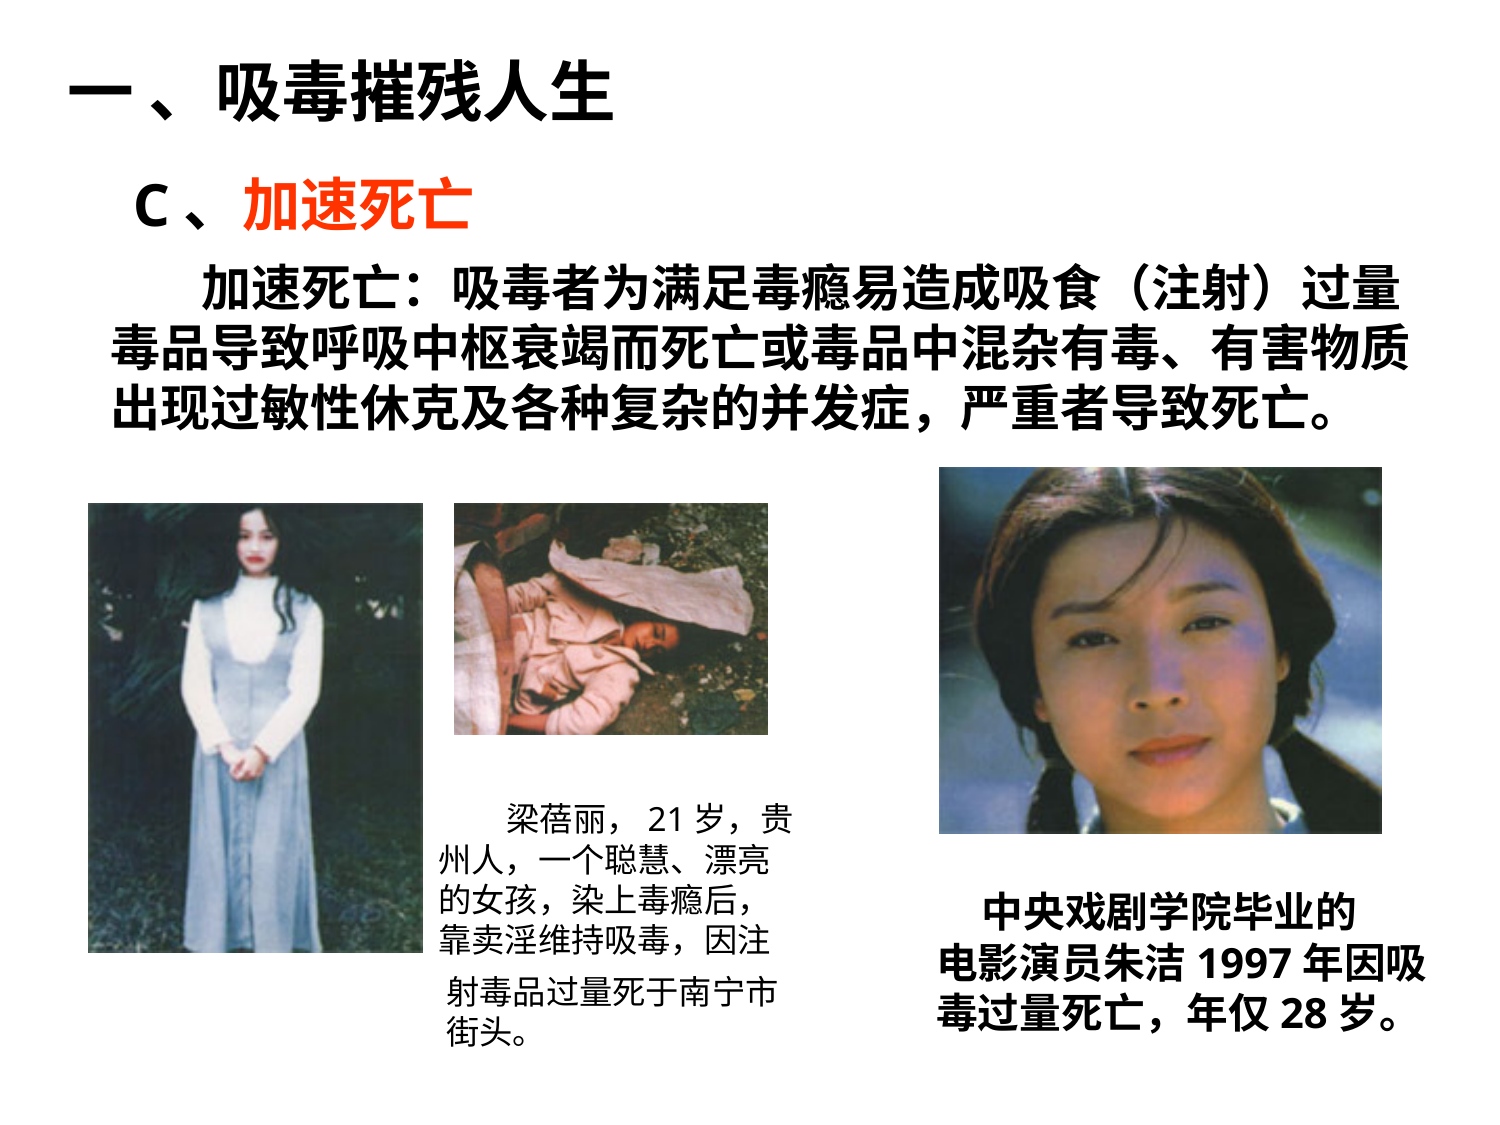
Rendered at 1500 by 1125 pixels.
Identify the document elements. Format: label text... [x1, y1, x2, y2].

text_box 中央戏剧学院毕业的 电影演员朱洁1997年因吸 毒过量死亡，年仅28岁。 [921, 869, 1446, 1045]
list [939, 467, 1382, 834]
text_box C、加速死亡 [71, 161, 503, 246]
text_box 一 、吸毒摧残人生 [52, 42, 632, 138]
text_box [430, 786, 801, 1059]
text_box 加速死亡：吸毒者为满足毒瘾易造成吸食（注射）过量 毒品导致呼吸中枢衰竭而死亡或毒品中混杂有毒、有害物质 出现过敏性休克及各种复杂的并发症，严重者导致死亡。 [95, 249, 1476, 444]
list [88, 503, 423, 953]
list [454, 503, 768, 735]
